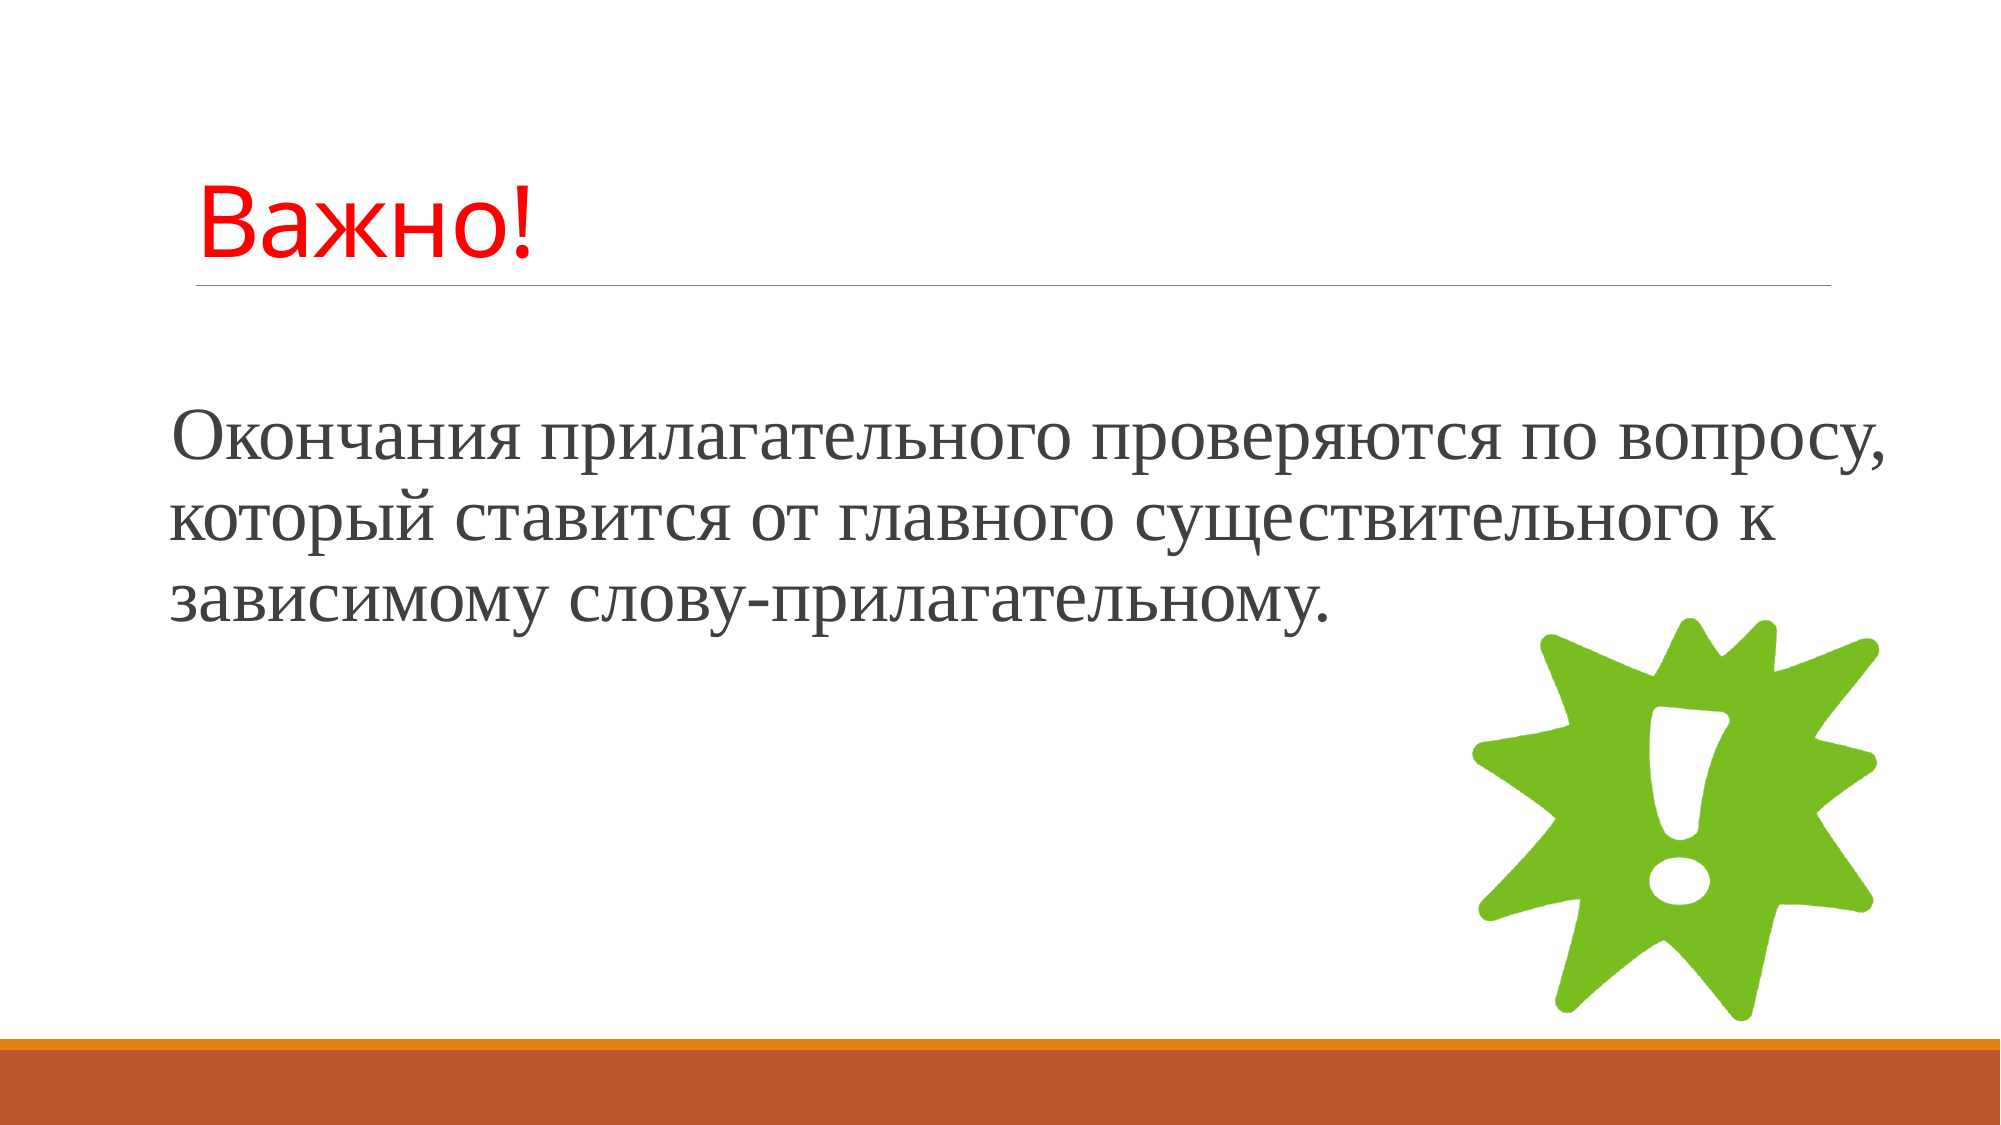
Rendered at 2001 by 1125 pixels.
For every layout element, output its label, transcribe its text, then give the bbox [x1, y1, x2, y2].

picture [1441, 584, 1911, 1054]
list Окончания прилагательного проверяются по вопросу, который ставится от главного существительного к зависимому слову-прилагательному. [154, 387, 1924, 738]
title Важно! [180, 47, 1830, 285]
